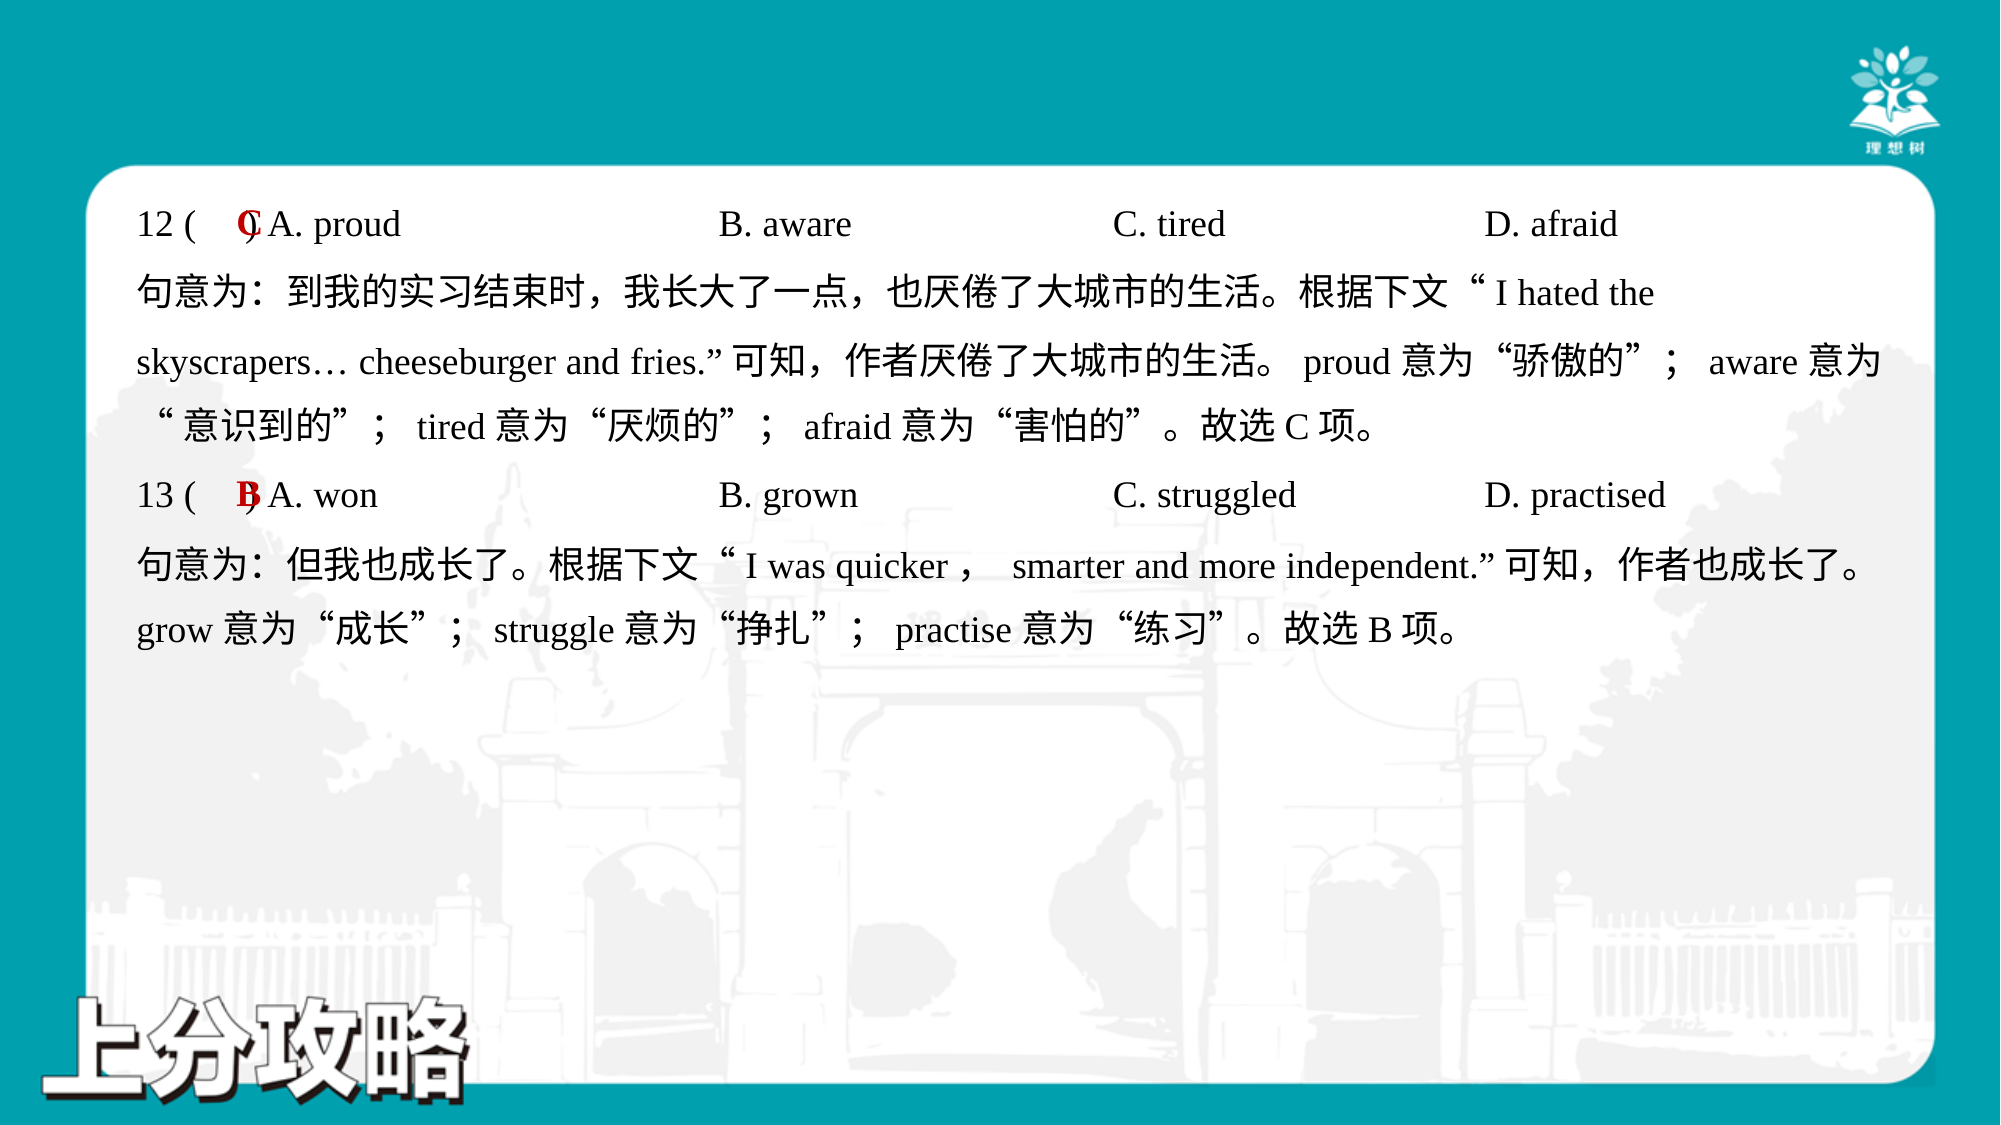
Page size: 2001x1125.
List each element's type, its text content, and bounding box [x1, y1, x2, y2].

text_box 12 ( ) A. proud B. aware C. tired D. afraid [136, 176, 1865, 237]
text_box C [222, 176, 278, 236]
picture [0, 0, 2000, 1125]
text_box 句意为：到我的实习结束时，我长大了一点，也厌倦了大城市的生活。根据下文“I hated the skyscrapers… cheeseburger and fries.”可知，作者厌倦了大城市的生活。proud意为“骄傲的”；aware意为 “意识到的”；tired意为“厌烦的”；afraid意为“害怕的”。故选C项。 [136, 244, 1865, 441]
text_box 13 ( ) A. won B. grown C. struggled D. practised [276, 447, 1865, 507]
text_box B [222, 447, 276, 507]
text_box 句意为：但我也成长了。根据下文“I was quicker， smarter and more independent.”可知，作者也成长了。 grow意为“成长”；struggle意为“挣扎”；practise意为“练习”。故选B项。 [136, 516, 1865, 644]
text_box 13 ( ) A. won B. grown C. struggled D. practised [136, 447, 222, 507]
